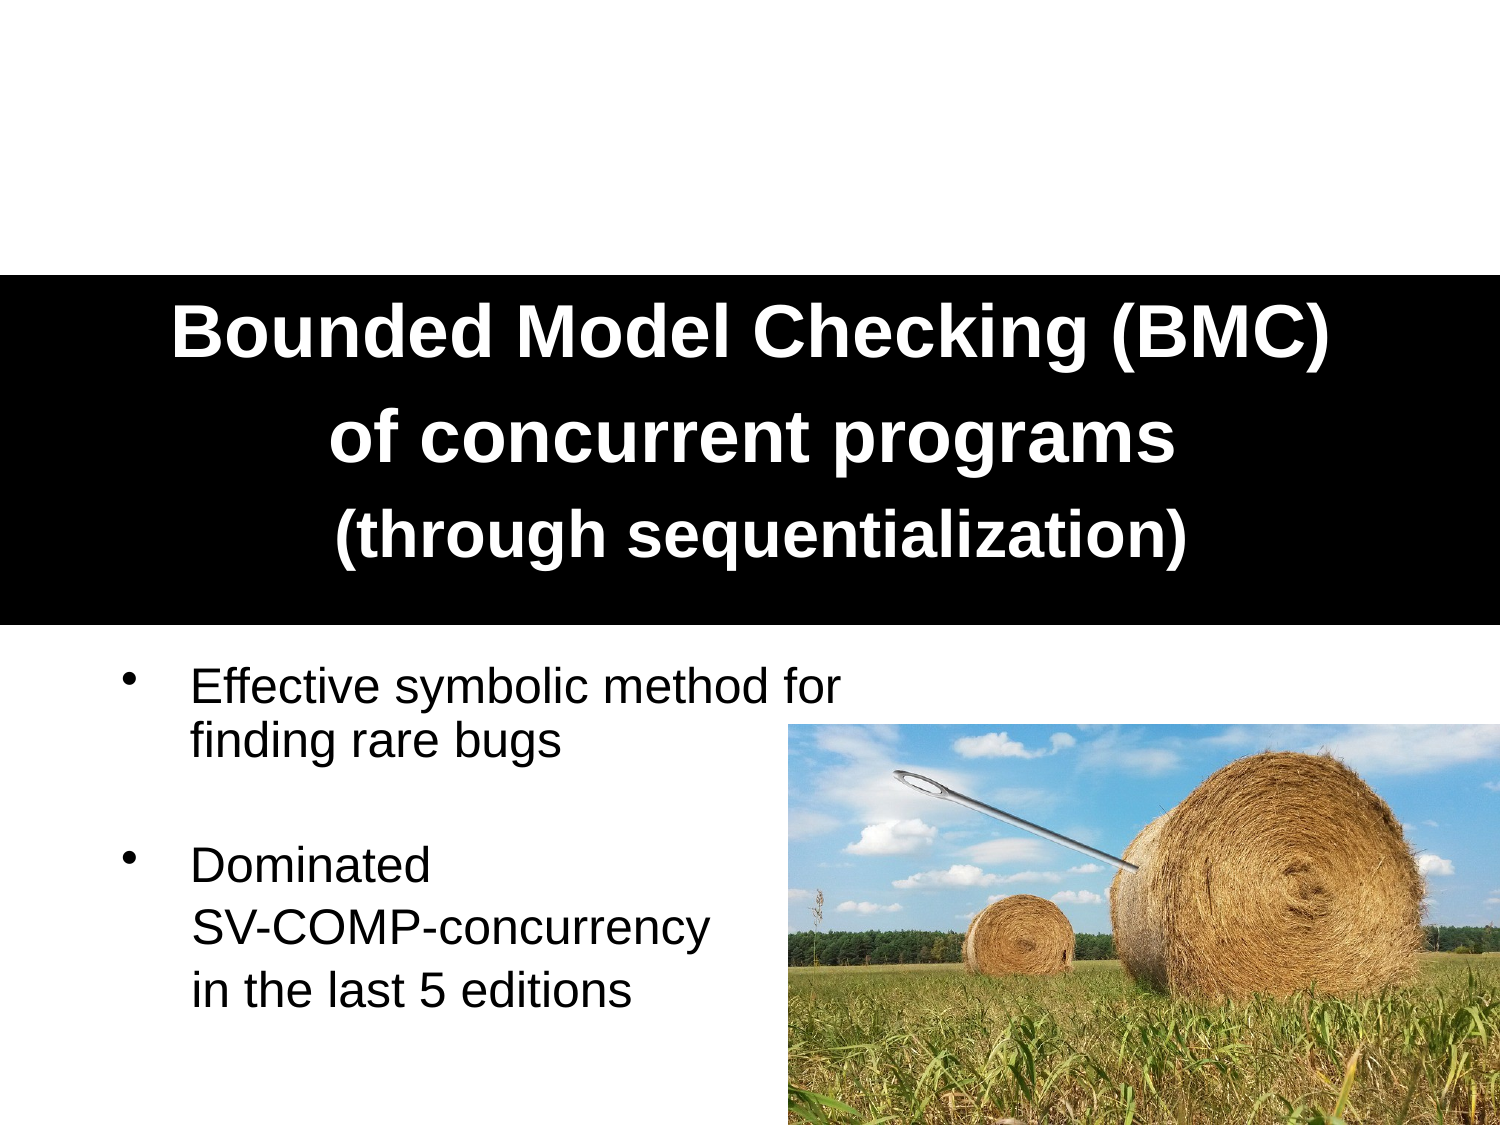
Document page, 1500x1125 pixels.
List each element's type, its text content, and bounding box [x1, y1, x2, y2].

picture [788, 724, 1500, 1125]
list Bounded Model Checking (BMC) of concurrent programs (through sequentialization) [0, 274, 1500, 626]
text_box Effective symbolic method for finding rare bugs Dominated SV-COMP-concurrency in the last 5 editions [99, 587, 1000, 869]
